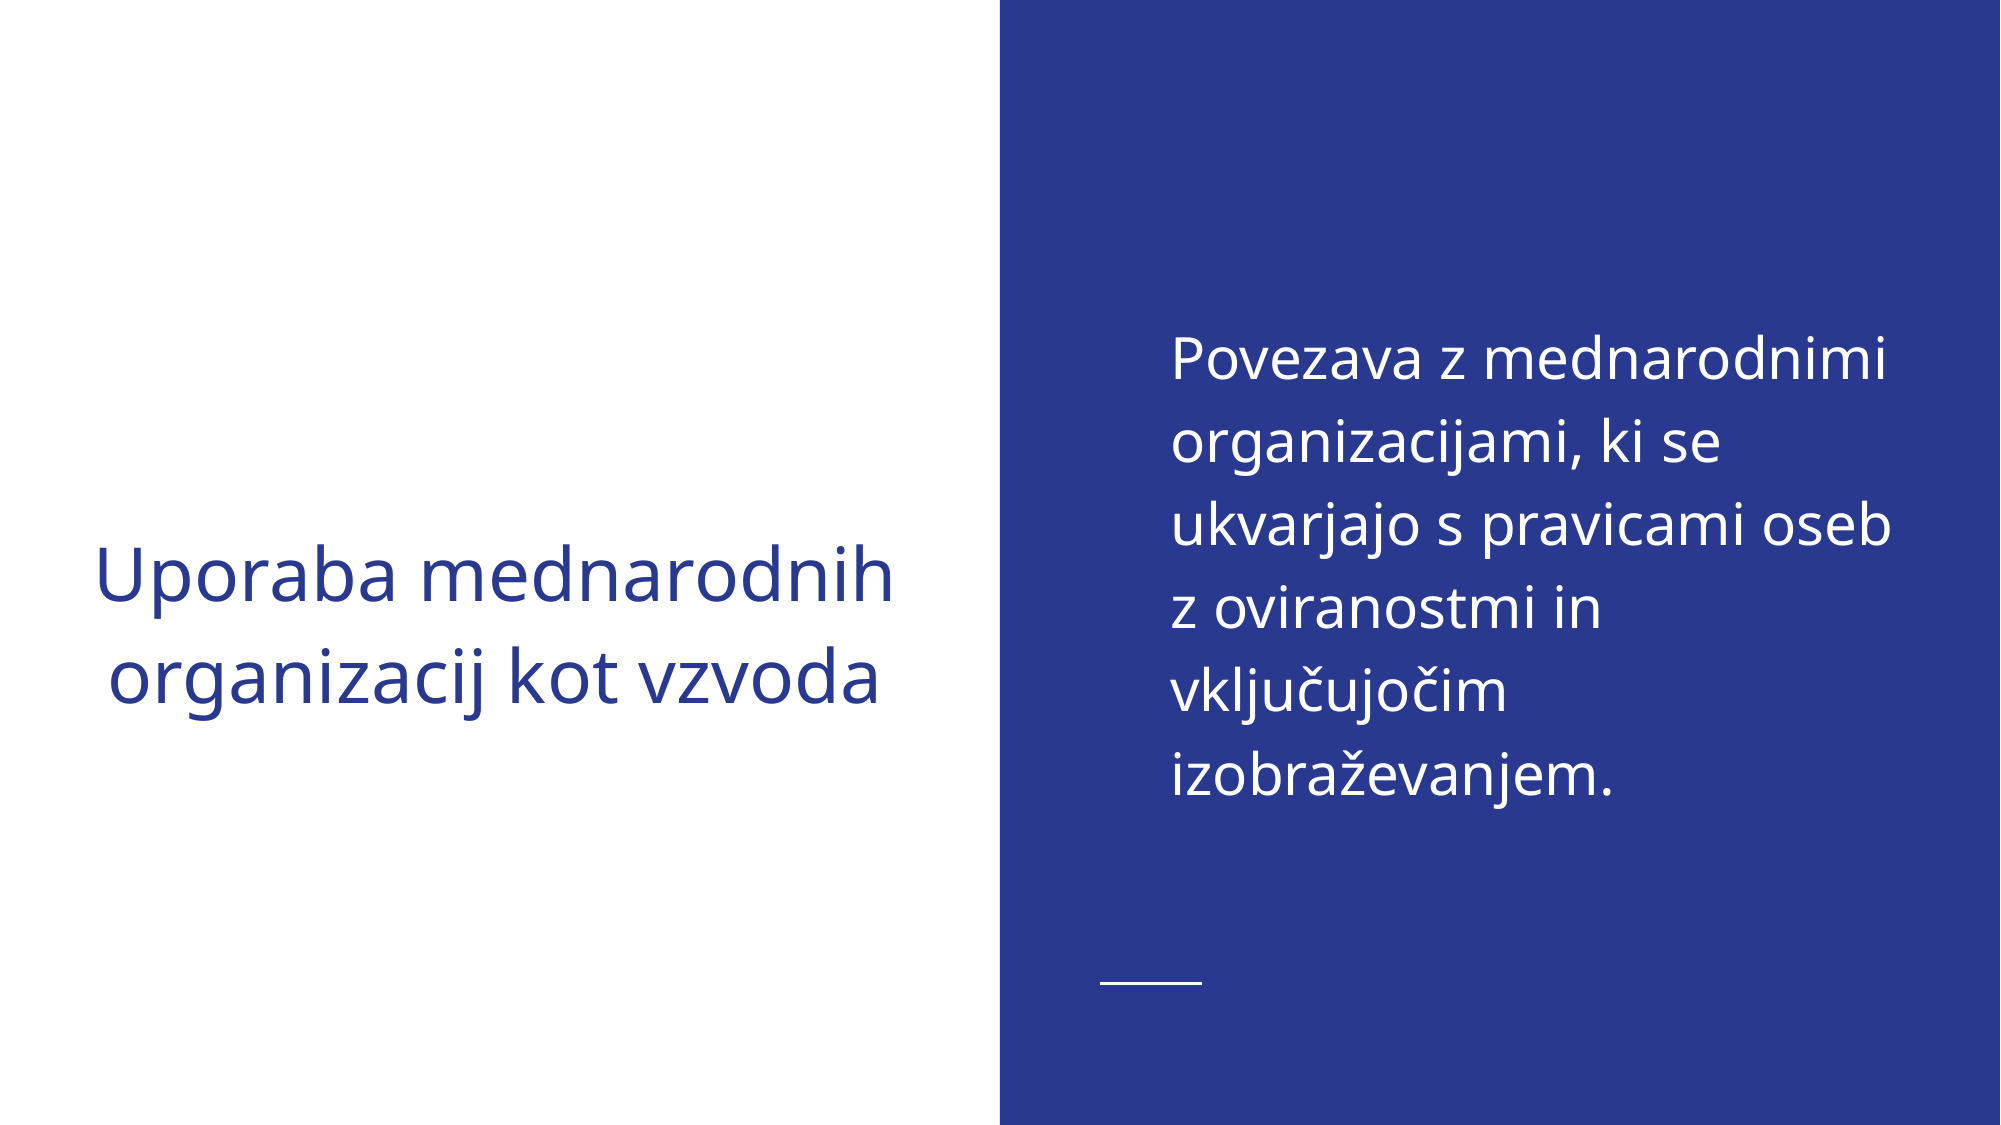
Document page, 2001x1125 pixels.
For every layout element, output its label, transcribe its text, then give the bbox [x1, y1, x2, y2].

title Uporaba mednarodnih organizacij kot vzvoda [53, 391, 939, 734]
list Povezava z mednarodnimi organizacijami, ki se ukvarjajo s pravicami oseb z oviranostmi in vključujočim izobraževanjem. [1080, 158, 1920, 967]
